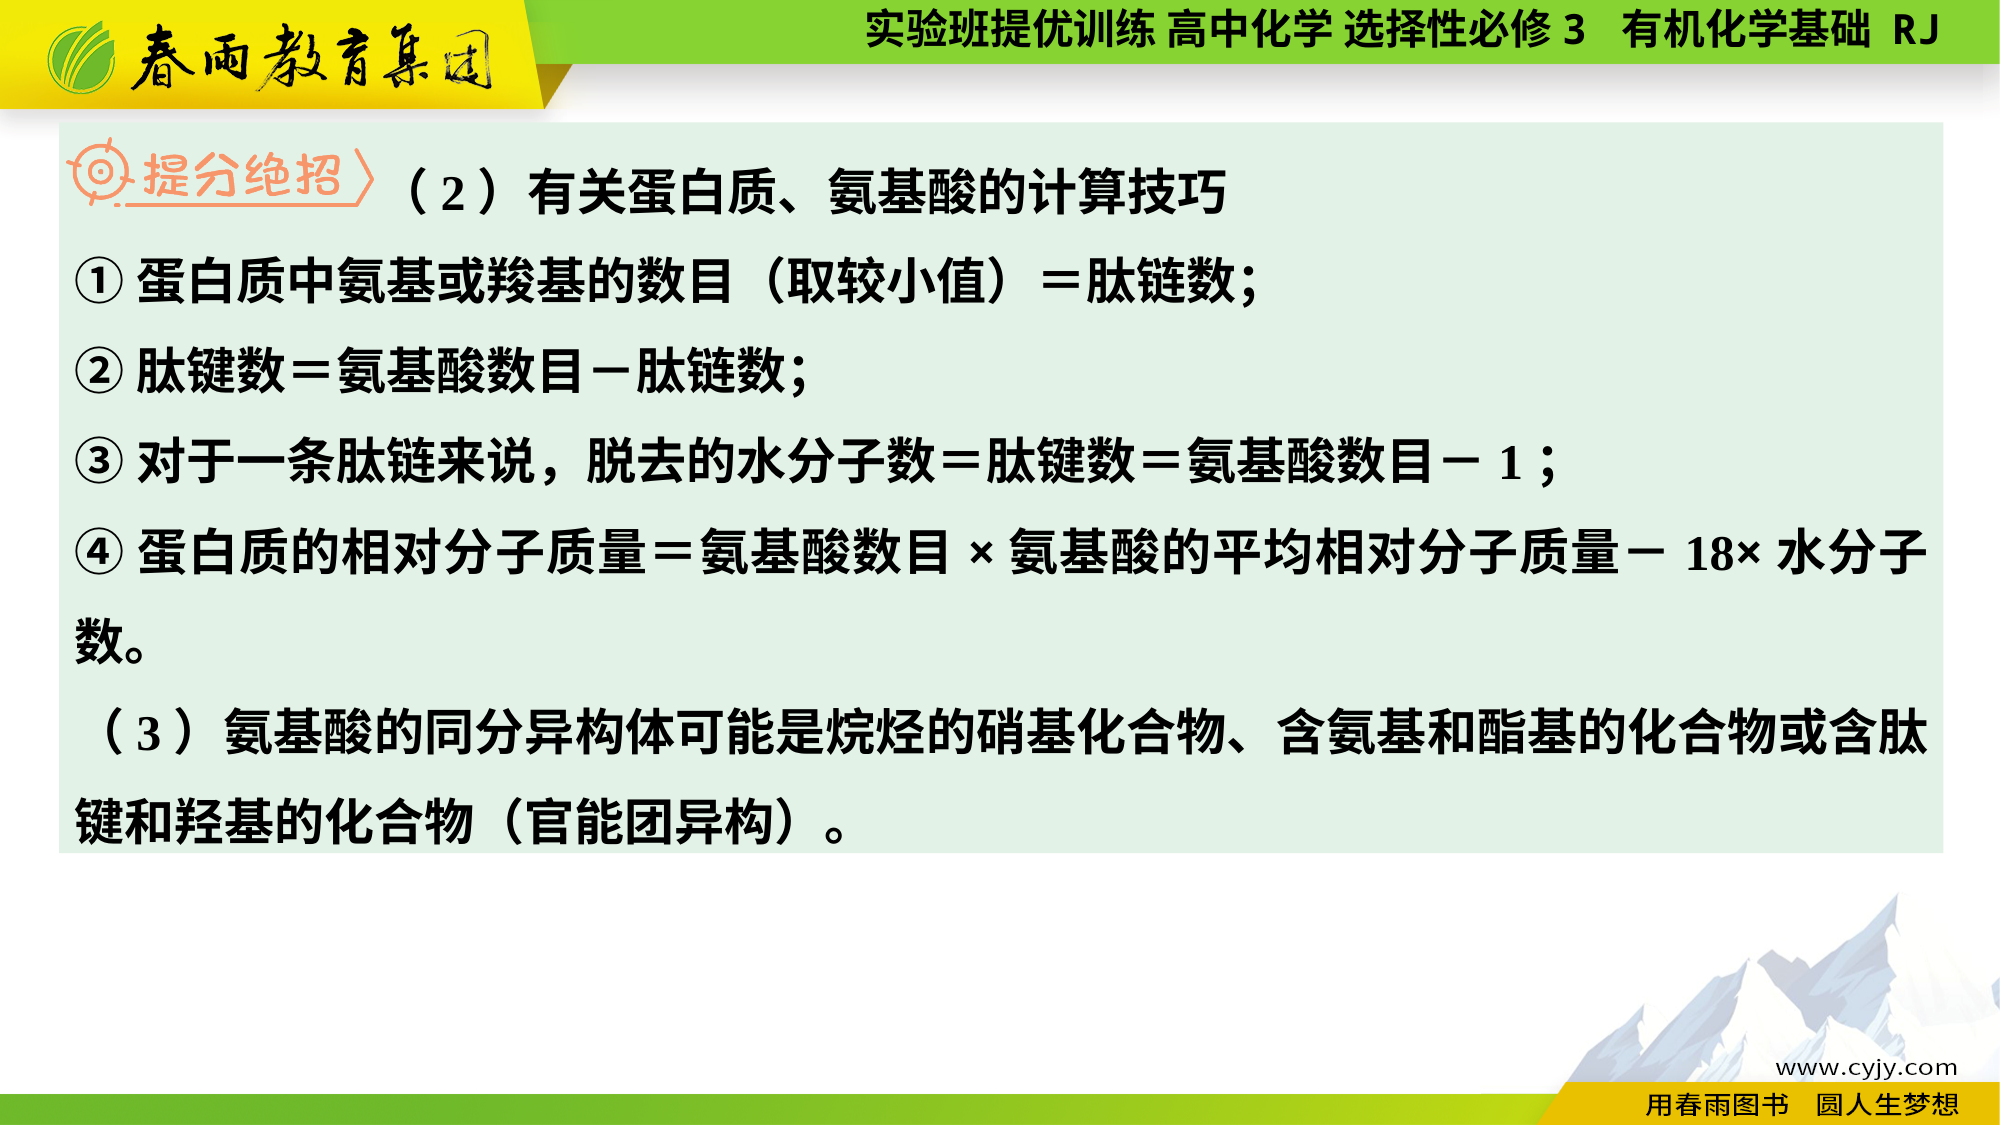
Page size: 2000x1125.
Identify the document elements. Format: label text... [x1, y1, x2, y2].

list （2）有关蛋白质、氨基酸的计算技巧 ①蛋白质中氨基或羧基的数目（取较小值）＝肽链数； ②肽键数＝氨基酸数目－肽链数； ③对于一条肽链来说，脱去的水分子数＝肽键数＝氨基酸数目－1； ④蛋白质的相对分子质量＝氨基酸数目×氨基酸的平均相对分子质量－18×水分子数。 （3）氨基酸的同分异构体可能是烷烃的硝基化合物、含氨基和酯基的化合物或含肽键和羟基的化合物（官能团异构）。 [59, 122, 1944, 854]
picture [0, 0, 2000, 1125]
